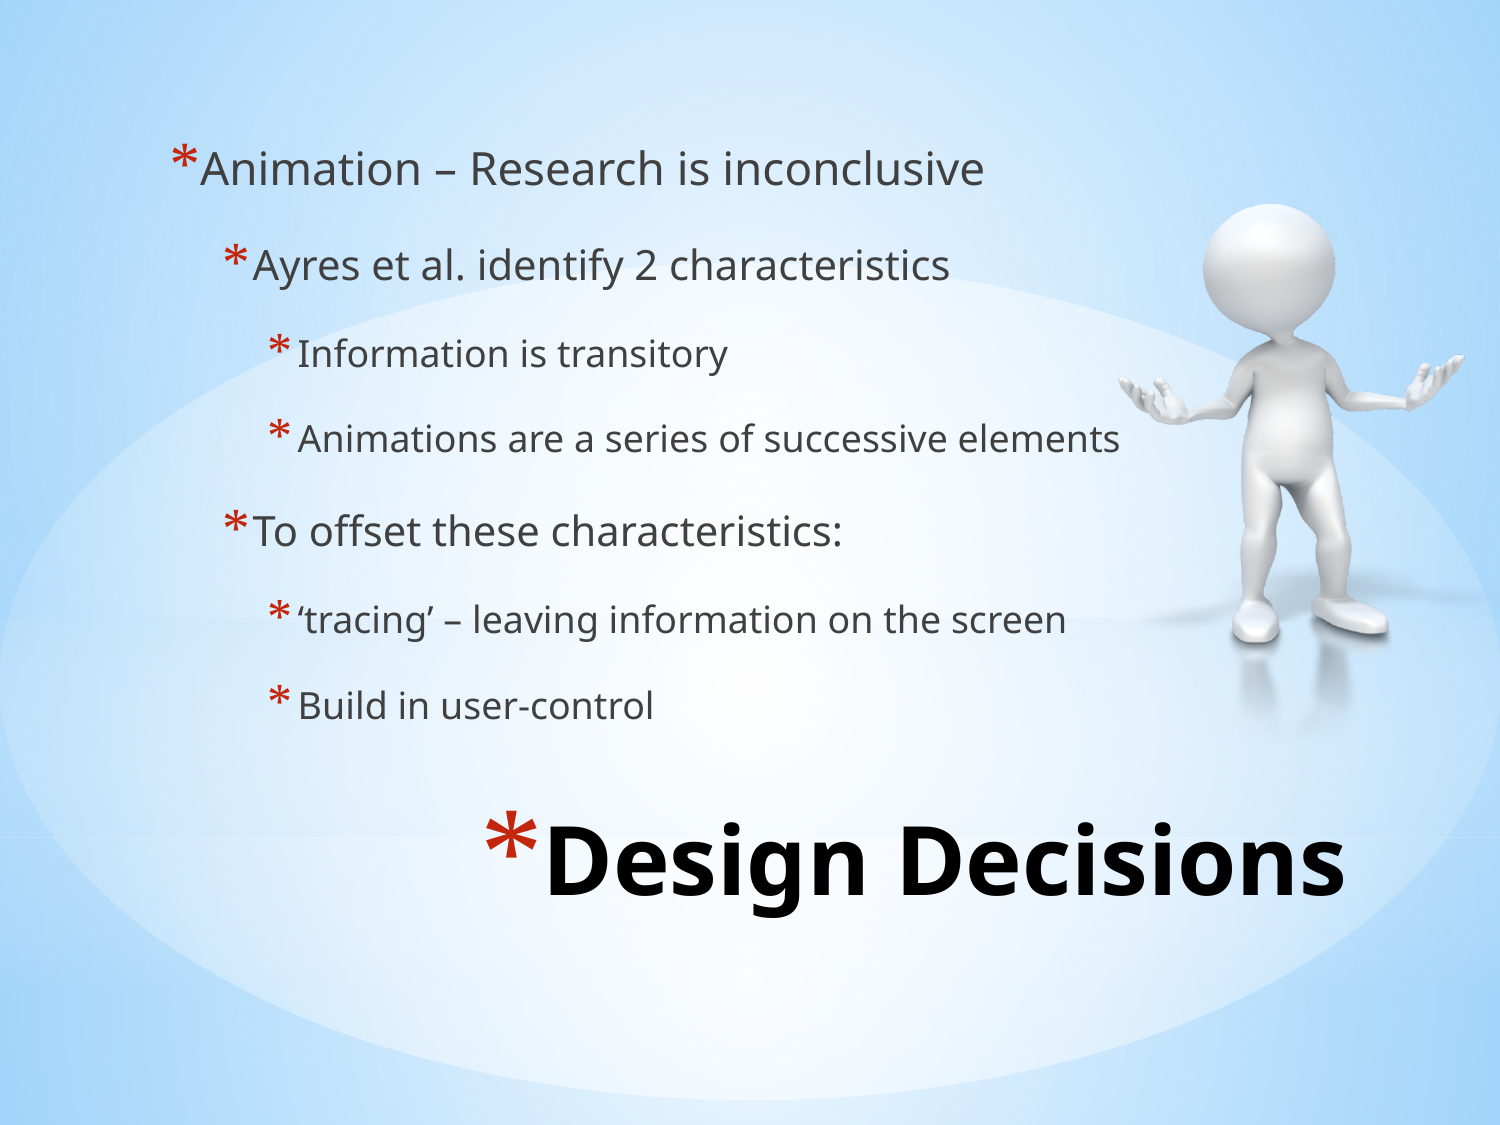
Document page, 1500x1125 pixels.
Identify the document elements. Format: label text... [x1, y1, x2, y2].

title Design Decisions [294, 792, 1363, 980]
picture [1087, 193, 1500, 744]
list Animation – Research is inconclusive Ayres et al. identify 2 characteristics Information is transitory Animations are a series of successive elements To offset these characteristics: ‘tracing’ – leaving information on the screen Build in user-control [147, 98, 1198, 771]
